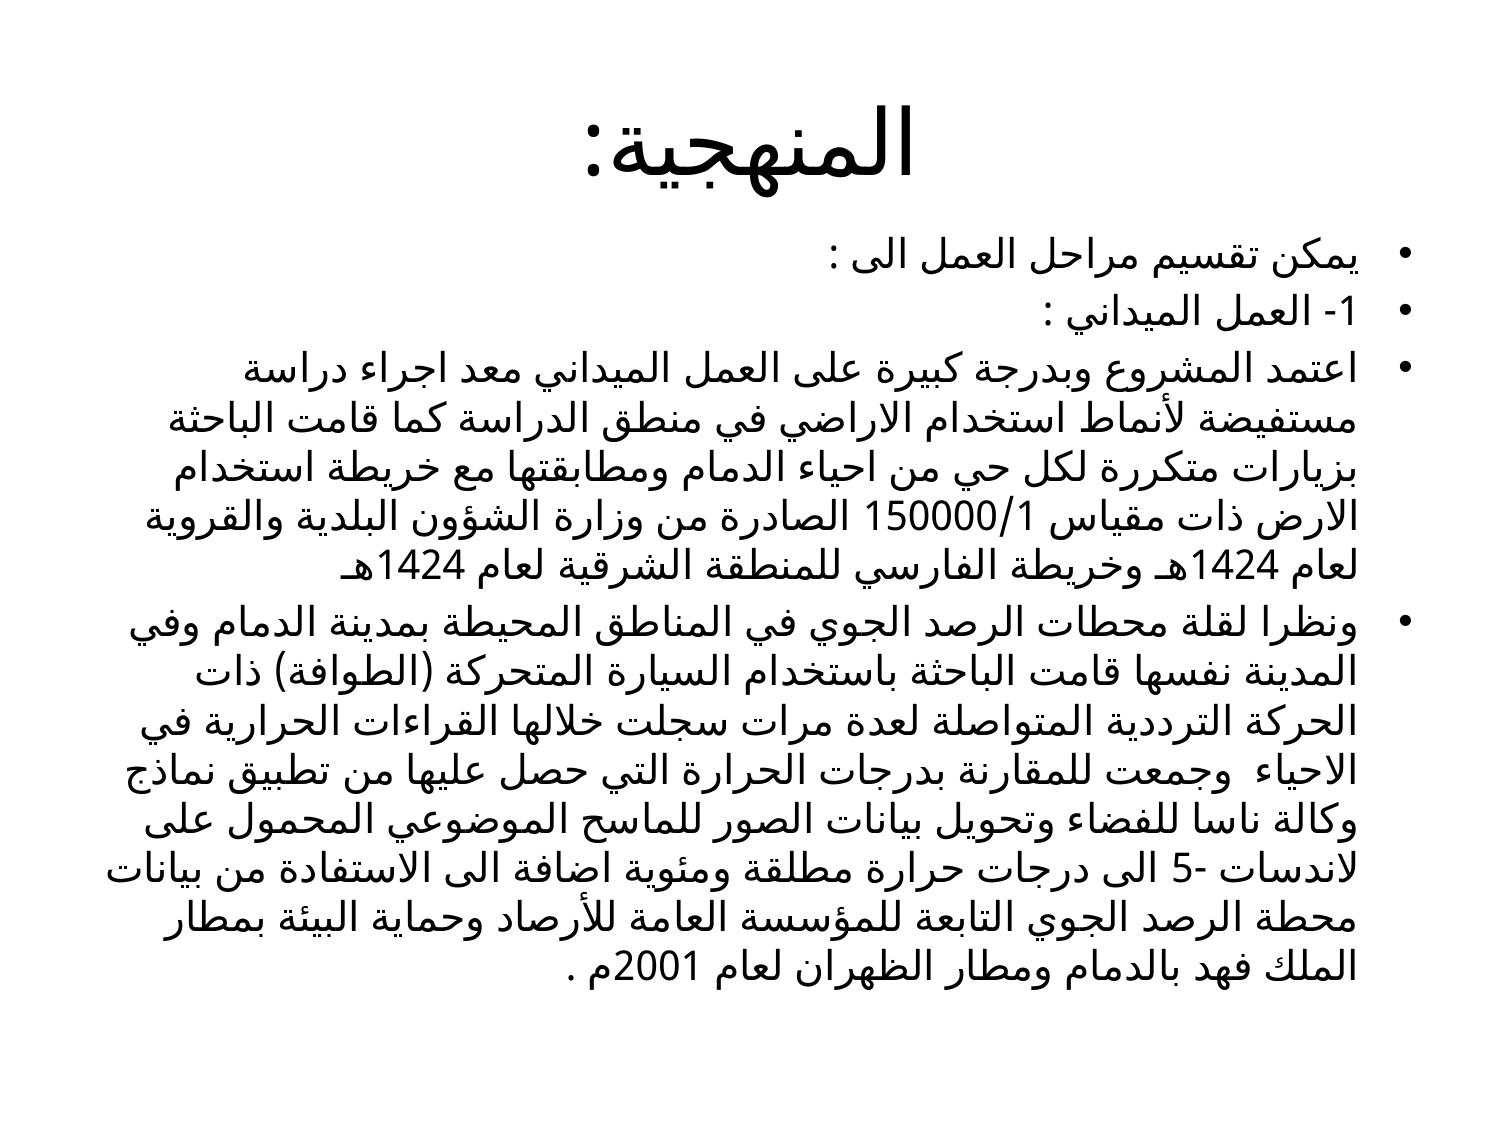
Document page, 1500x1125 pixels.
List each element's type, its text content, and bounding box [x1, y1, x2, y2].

title المنهجية: [75, 45, 1425, 219]
list يمكن تقسيم مراحل العمل الى : 1- العمل الميداني : اعتمد المشروع وبدرجة كبيرة على العمل الميداني معد اجراء دراسة مستفيضة لأنماط استخدام الاراضي في منطق الدراسة كما قامت الباحثة بزيارات متكررة لكل حي من احياء الدمام ومطابقتها مع خريطة استخدام الارض ذات مقياس 150000/1 الصادرة من وزارة الشؤون البلدية والقروية لعام 1424هـ وخريطة الفارسي للمنطقة الشرقية لعام 1424هـ ونظرا لقلة محطات الرصد الجوي في المناطق المحيطة بمدينة الدمام وفي المدينة نفسها قامت الباحثة باستخدام السيارة المتحركة (الطوافة) ذات الحركة الترددية المتواصلة لعدة مرات سجلت خلالها القراءات الحرارية في الاحياء وجمعت للمقارنة بدرجات الحرارة التي حصل عليها من تطبيق نماذج وكالة ناسا للفضاء وتحويل بيانات الصور للماسح الموضوعي المحمول على لاندسات -5 الى درجات حرارة مطلقة ومئوية اضافة الى الاستفادة من بيانات محطة الرصد الجوي التابعة للمؤسسة العامة للأرصاد وحماية البيئة بمطار الملك فهد بالدمام ومطار الظهران لعام 2001م . [75, 219, 1425, 1005]
